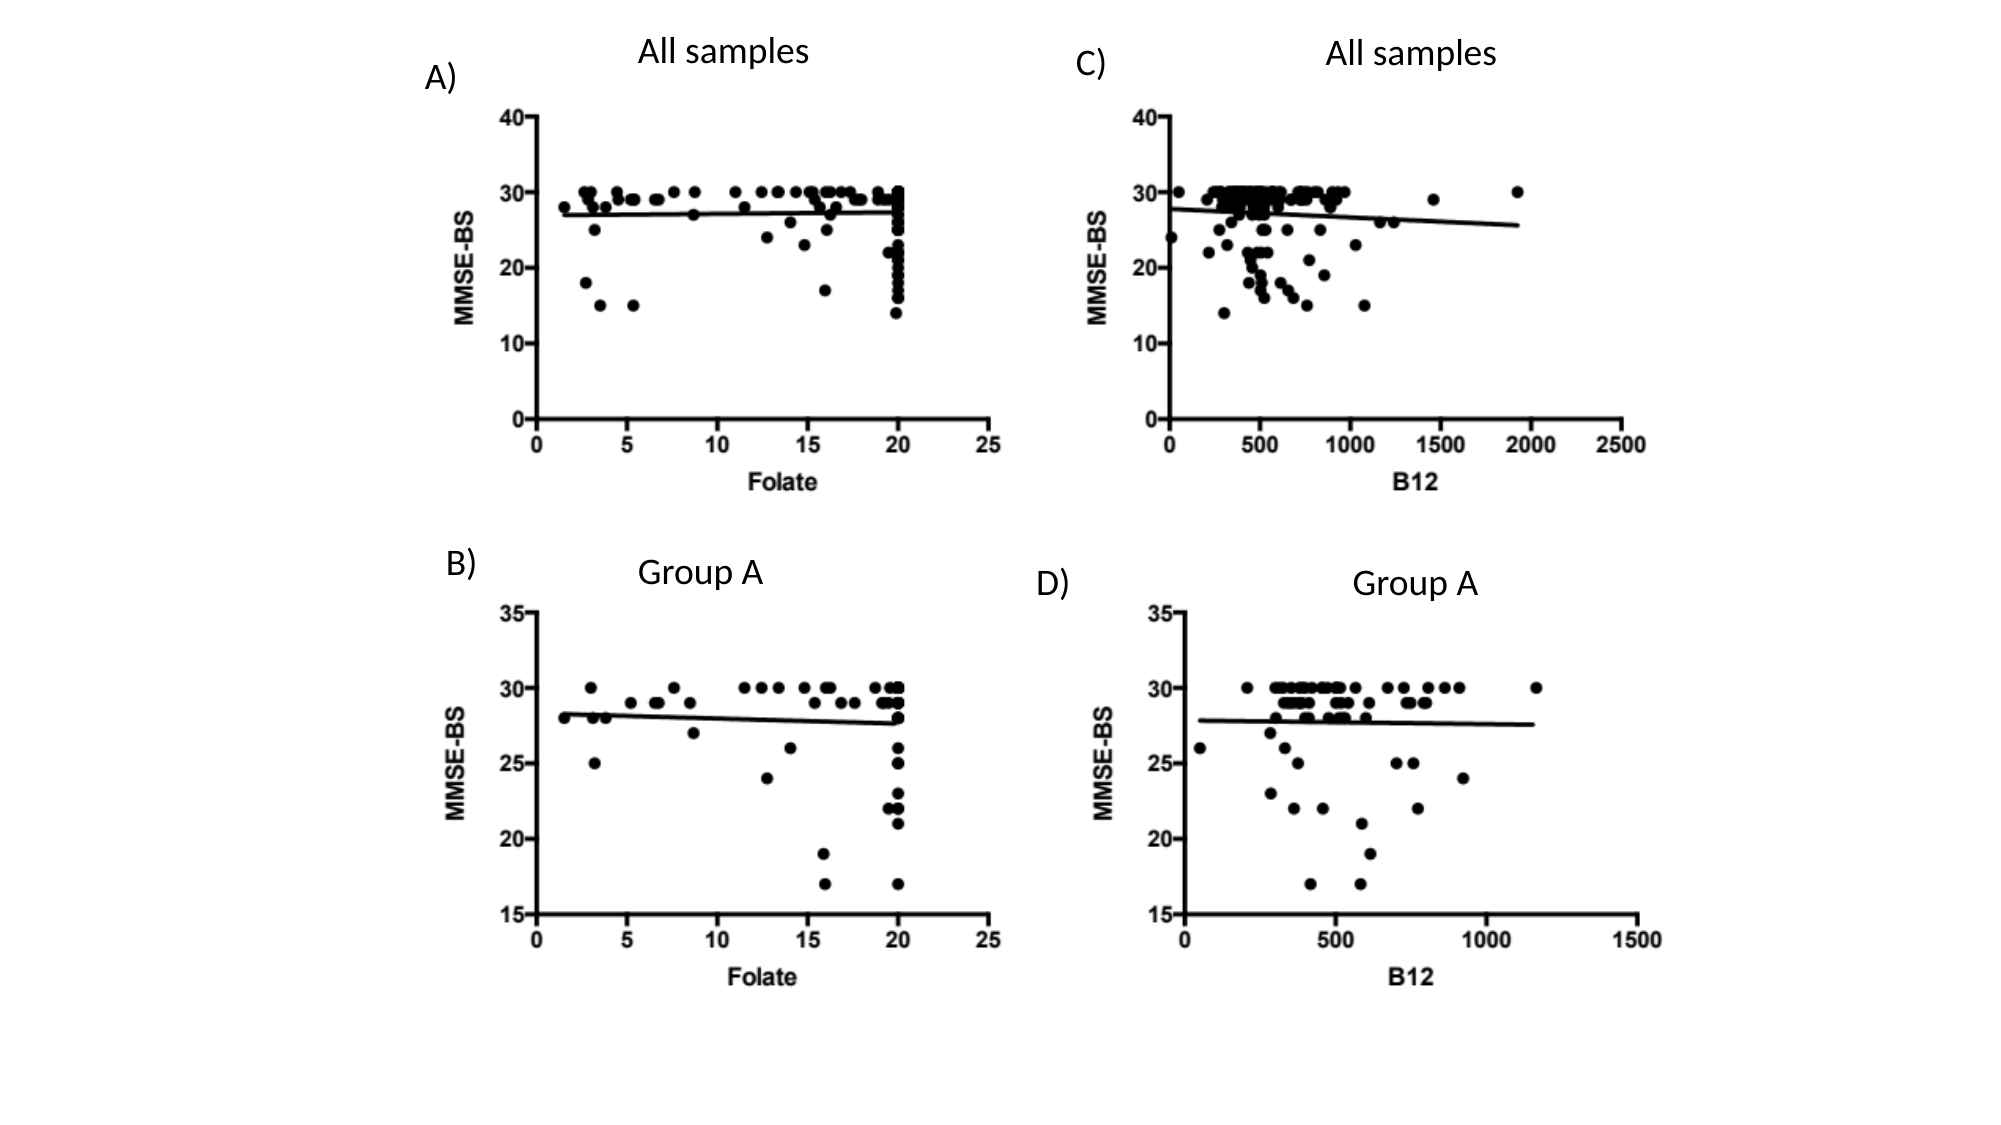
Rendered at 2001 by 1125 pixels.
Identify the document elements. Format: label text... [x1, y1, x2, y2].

text_box A) [409, 44, 497, 104]
picture [1079, 587, 1689, 1000]
picture [1064, 91, 1673, 505]
picture [431, 91, 1040, 505]
text_box All samples [1310, 20, 1528, 81]
text_box Group A [1337, 551, 1555, 587]
picture [431, 587, 1040, 1000]
text_box D) [1021, 551, 1108, 611]
text_box C) [1060, 30, 1148, 90]
text_box B) [431, 530, 518, 587]
text_box All samples [623, 18, 840, 79]
text_box Group A [623, 539, 840, 587]
